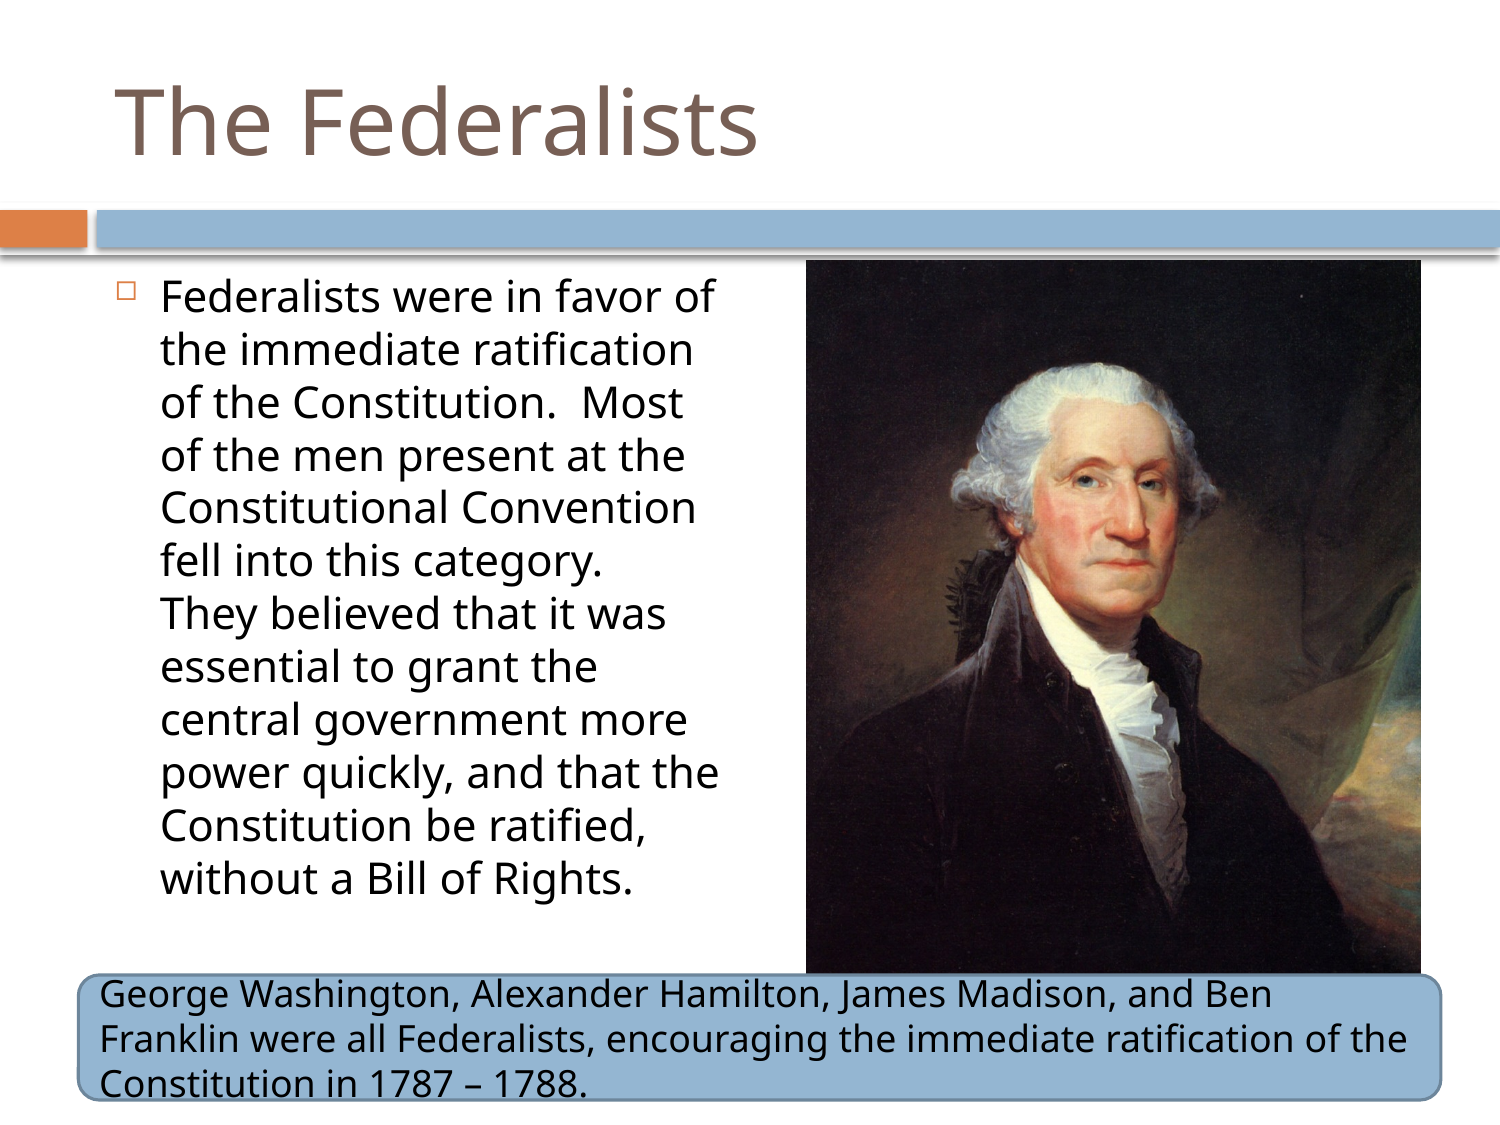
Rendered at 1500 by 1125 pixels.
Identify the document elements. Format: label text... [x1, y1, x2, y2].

list Federalists were in favor of the immediate ratification of the Constitution. Most of the men present at the Constitutional Convention fell into this category. They believed that it was essential to grant the central government more power quickly, and that the Constitution be ratified, without a Bill of Rights. [99, 260, 738, 973]
title The Federalists [99, 37, 1438, 200]
text_box George Washington, Alexander Hamilton, James Madison, and Ben Franklin were all Federalists, encouraging the immediate ratification of the Constitution in 1787 – 1788. [76, 973, 1443, 1102]
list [806, 260, 1421, 1011]
